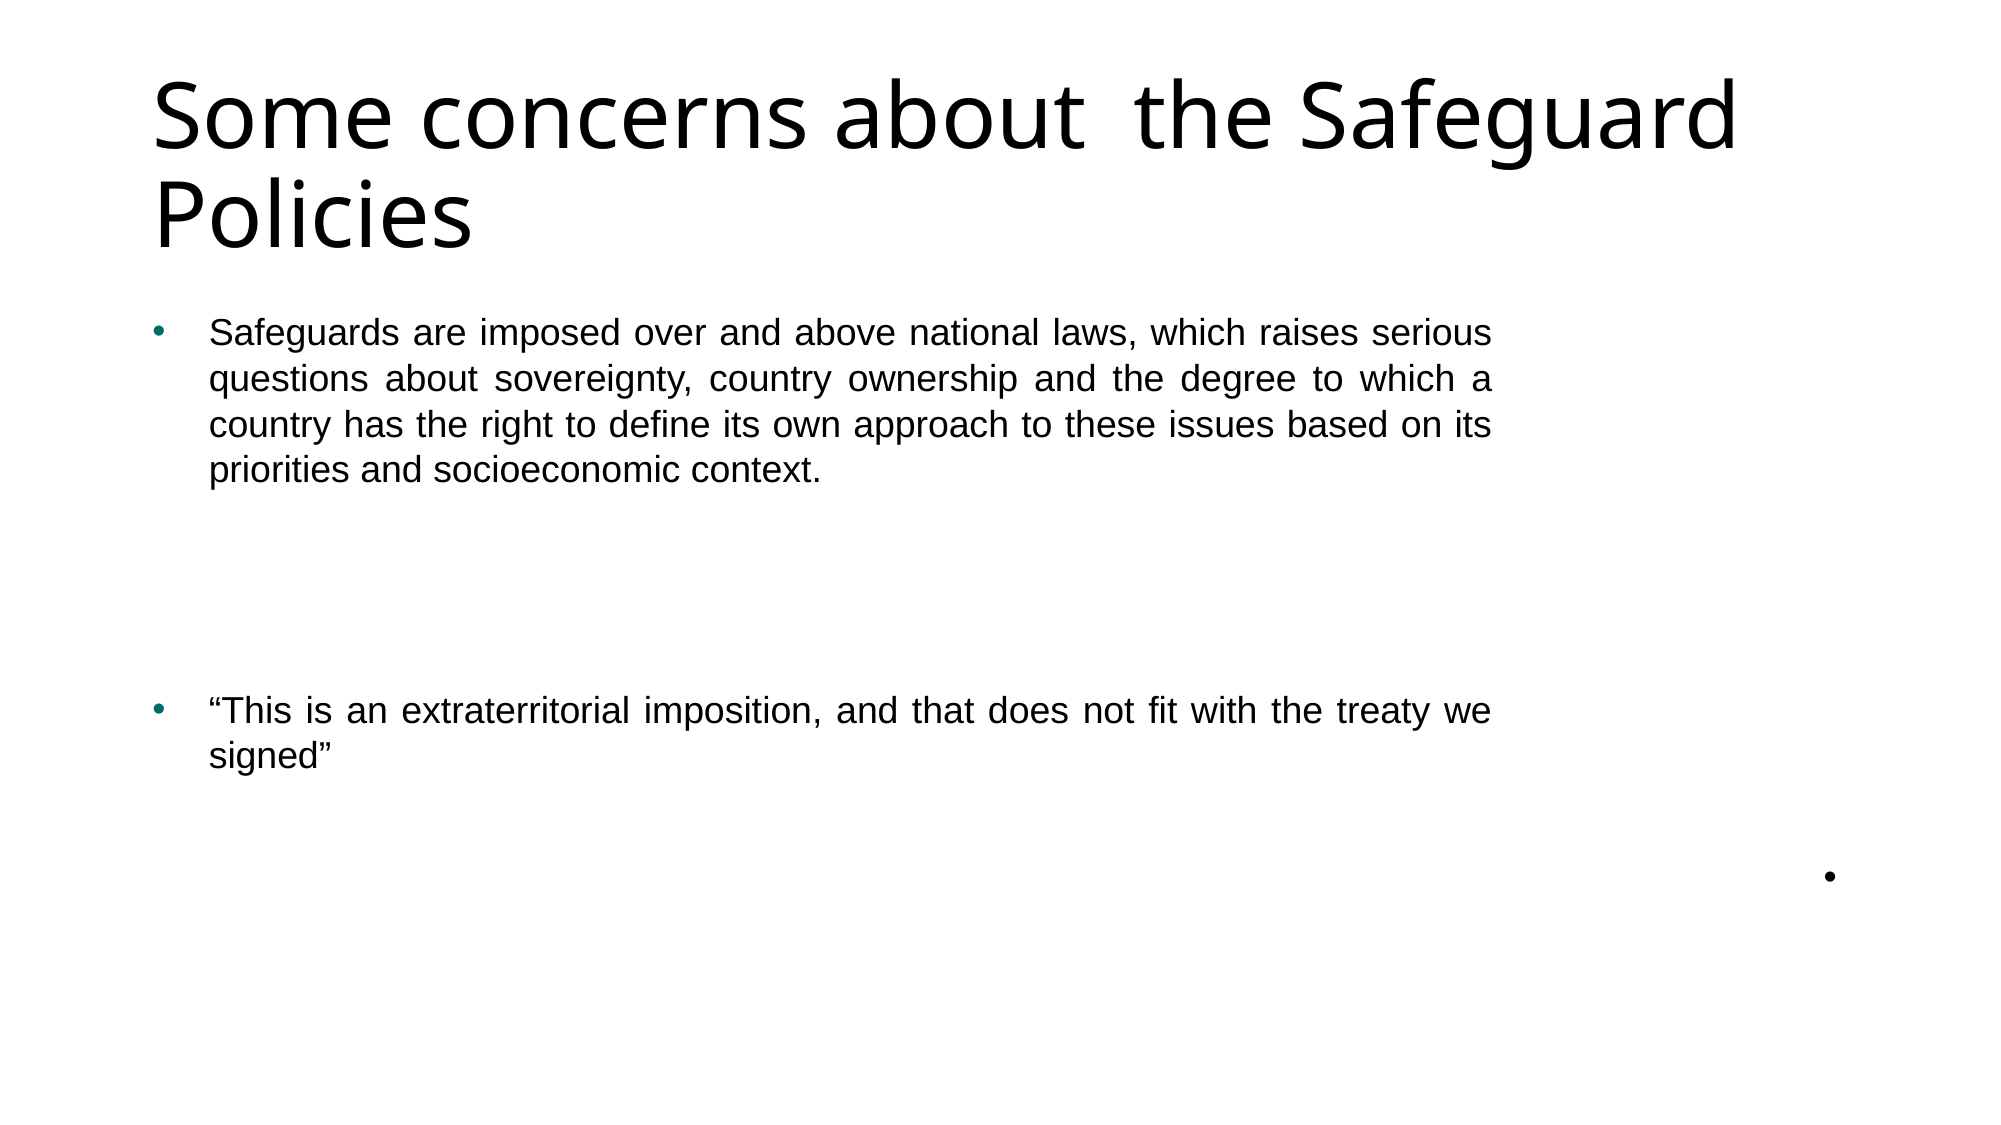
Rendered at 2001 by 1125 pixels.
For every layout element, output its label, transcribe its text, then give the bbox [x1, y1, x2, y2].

title Some concerns about the Safeguard Policies [137, 59, 1863, 278]
list Safeguards are imposed over and above national laws, which raises serious questions about sovereignty, country ownership and the degree to which a country has the right to define its own approach to these issues based on its priorities and socioeconomic context. “This is an extraterritorial imposition, and that does not fit with the treaty we signed” [137, 299, 1863, 1014]
